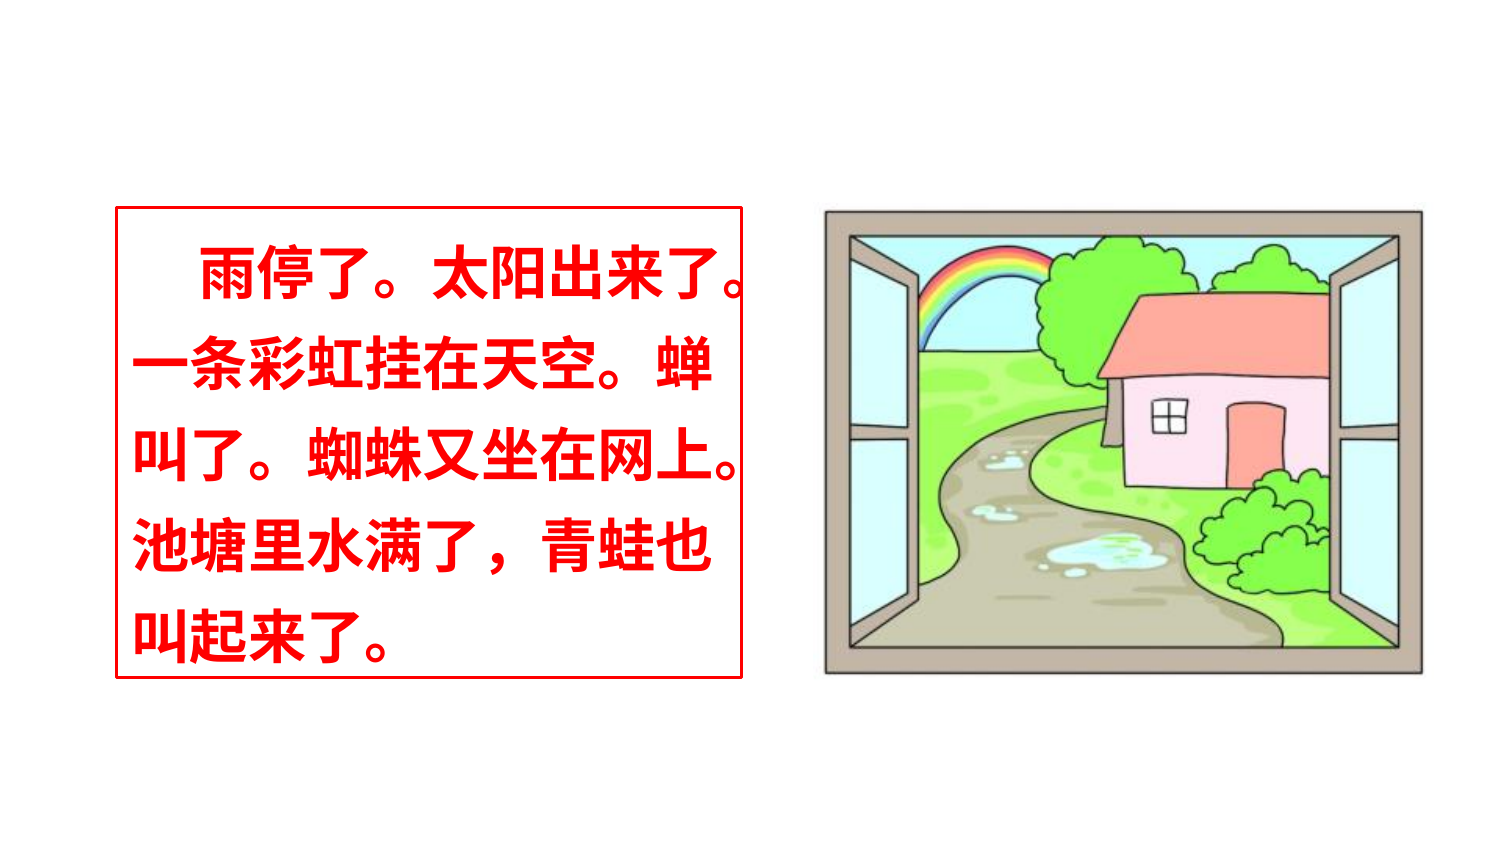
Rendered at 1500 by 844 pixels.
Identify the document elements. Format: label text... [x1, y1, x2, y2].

picture [813, 202, 1435, 687]
text_box 雨停了。太阳出来了。一条彩虹挂在天空。蝉叫了。蜘蛛又坐在网上。池塘里水满了，青蛙也叫起来了。 [116, 207, 742, 678]
